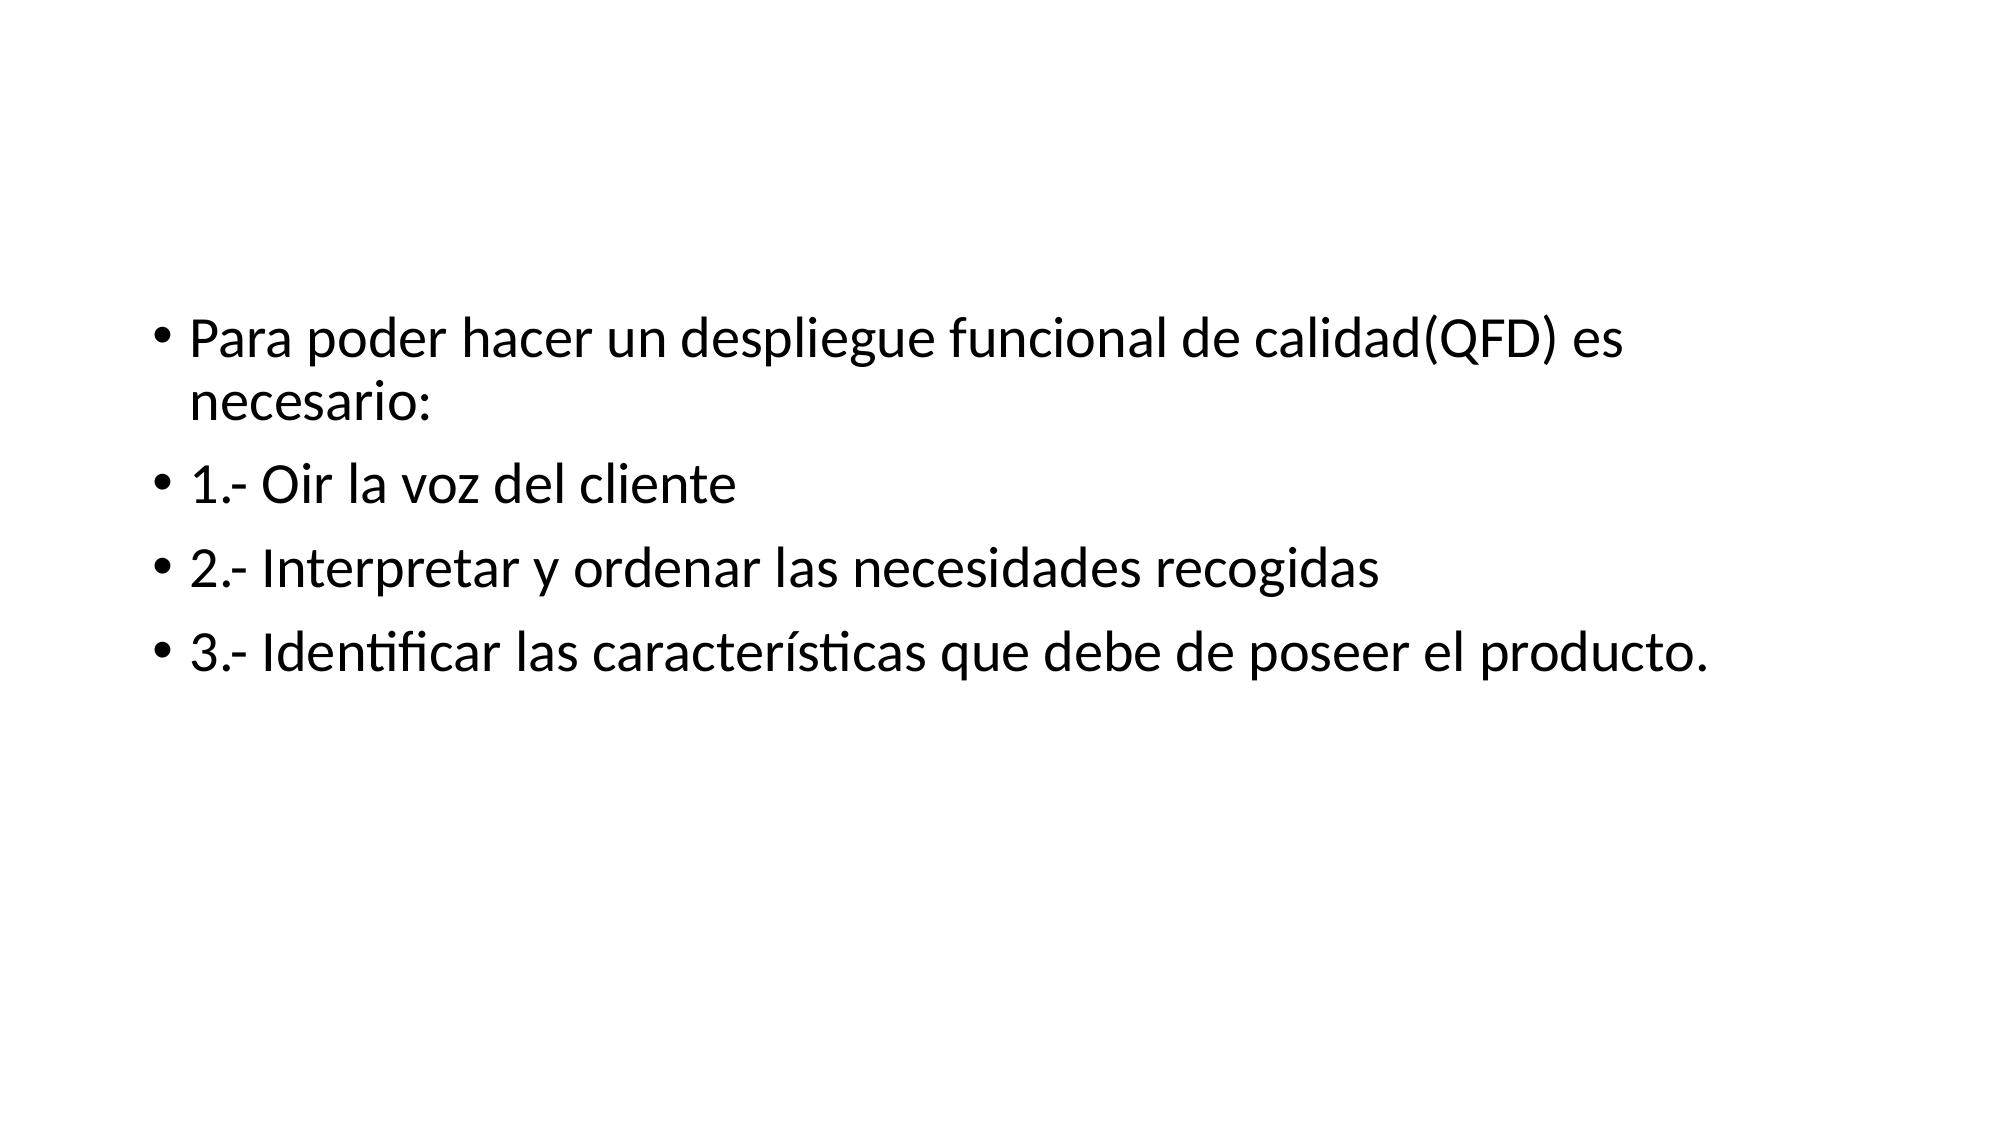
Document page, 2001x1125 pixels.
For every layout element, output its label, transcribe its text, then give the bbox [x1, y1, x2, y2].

list Para poder hacer un despliegue funcional de calidad(QFD) es necesario: 1.- Oir la voz del cliente 2.- Interpretar y ordenar las necesidades recogidas 3.- Identificar las características que debe de poseer el producto. [137, 299, 1863, 1014]
